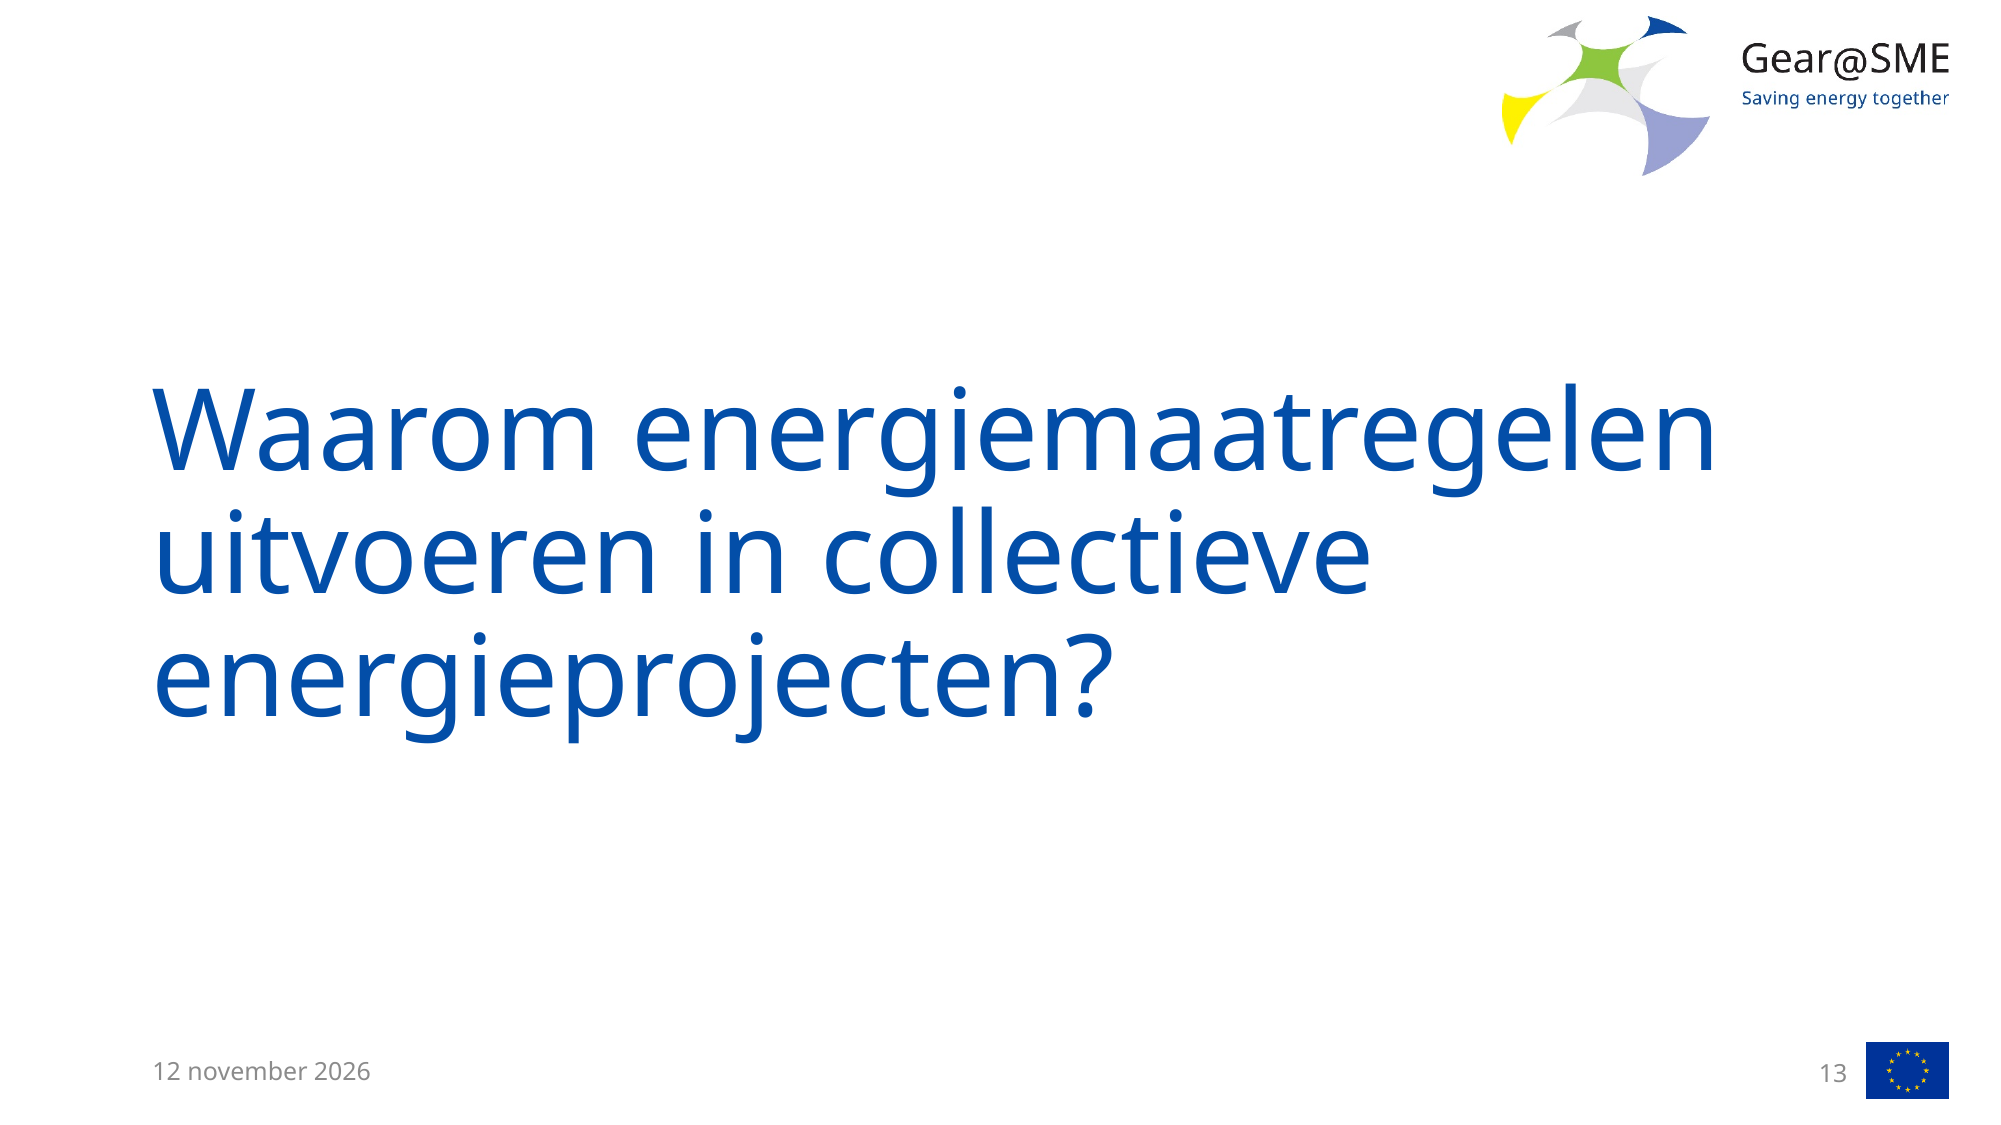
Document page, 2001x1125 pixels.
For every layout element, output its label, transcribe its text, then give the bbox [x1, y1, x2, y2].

title Waarom energiemaatregelen uitvoeren in collectieve energieprojecten? [136, 280, 1862, 749]
picture [1866, 1042, 1949, 1099]
slide_number 13 [1412, 1044, 1863, 1104]
picture [1502, 16, 1949, 176]
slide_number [137, 1042, 588, 1103]
